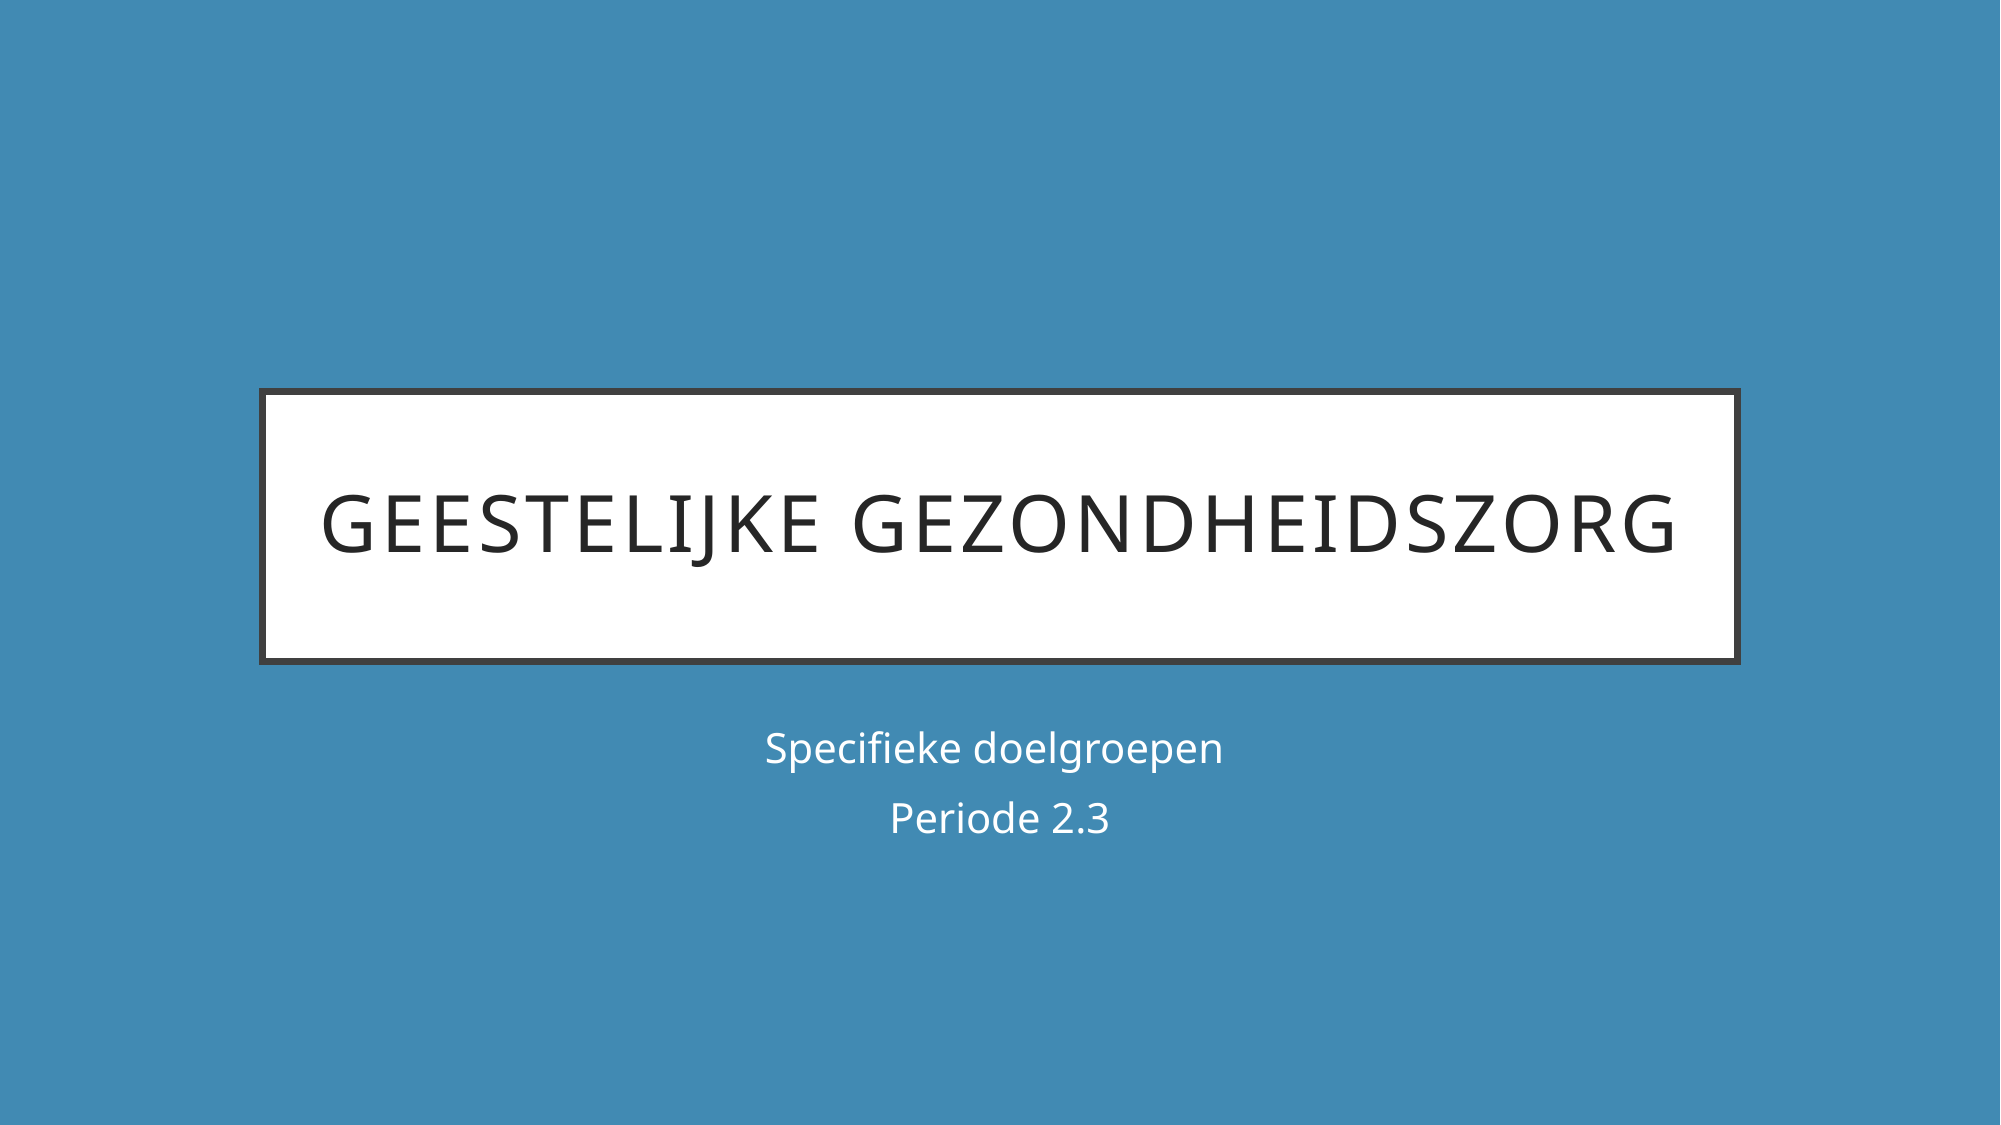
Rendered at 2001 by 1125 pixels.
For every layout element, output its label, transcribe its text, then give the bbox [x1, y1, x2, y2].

title Geestelijke gezondheidszorg [259, 388, 1741, 665]
subtitle Specifieke doelgroepen Periode 2.3 [442, 713, 1558, 918]
